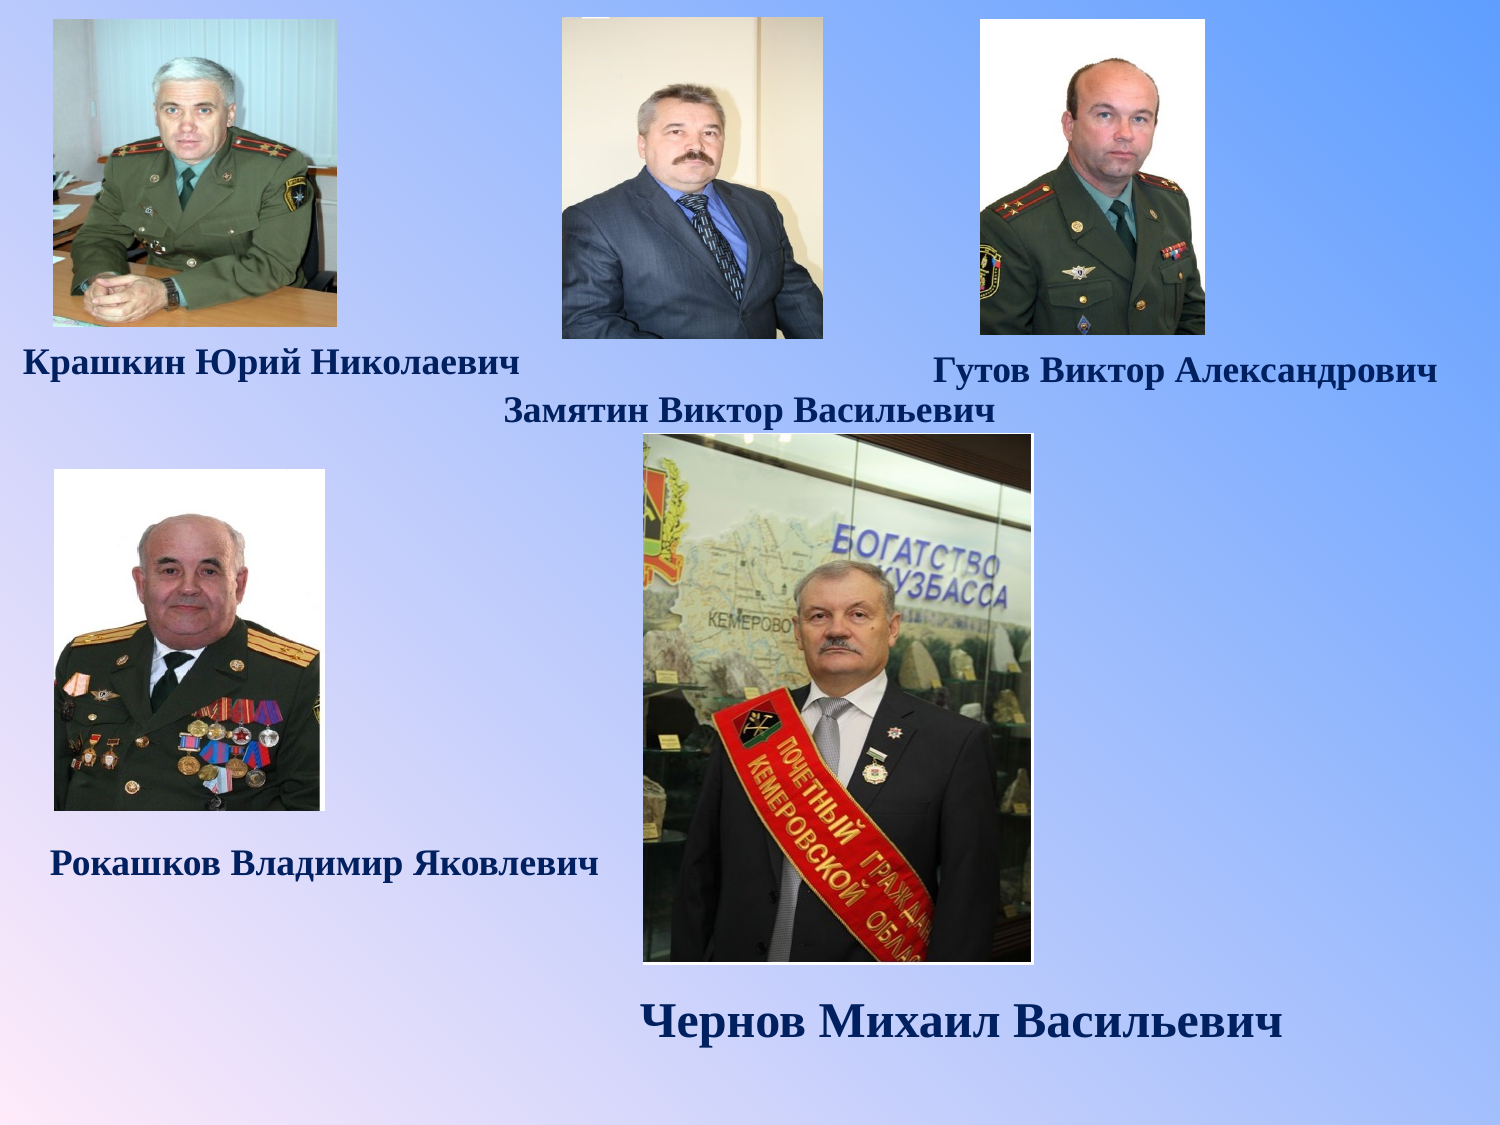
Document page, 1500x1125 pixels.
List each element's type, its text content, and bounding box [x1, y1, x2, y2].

picture [643, 433, 1034, 965]
picture [979, 18, 1205, 335]
picture [52, 18, 337, 327]
picture [562, 16, 823, 340]
picture [54, 469, 325, 811]
text_box Крашкин Юрий Николаевич [8, 326, 536, 390]
text_box Чернов Михаил Васильевич [625, 975, 1299, 1055]
text_box Замятин Виктор Васильевич [488, 374, 1012, 438]
text_box Гутов Виктор Александрович [918, 334, 1454, 398]
text_box Рокашков Владимир Яковлевич [35, 827, 615, 891]
